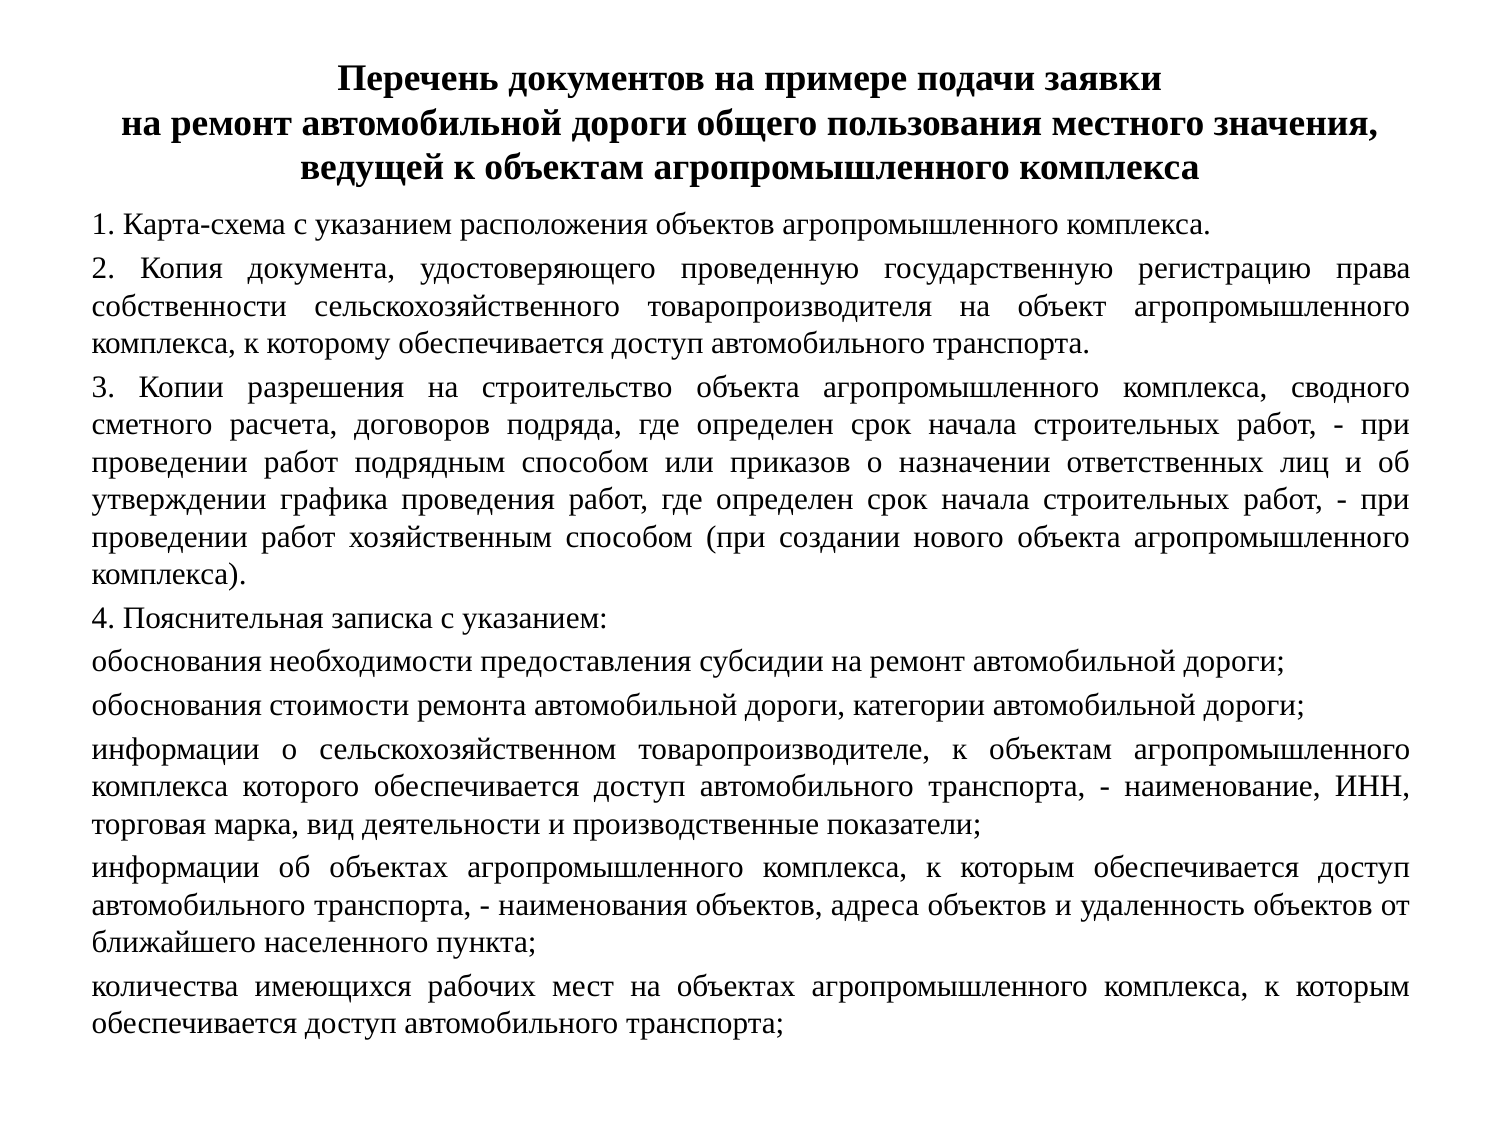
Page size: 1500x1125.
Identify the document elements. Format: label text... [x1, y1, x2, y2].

list 1. Карта-схема с указанием расположения объектов агропромышленного комплекса. 2. Копия документа, удостоверяющего проведенную государственную регистрацию права собственности сельскохозяйственного товаропроизводителя на объект агропромышленного комплекса, к которому обеспечивается доступ автомобильного транспорта. 3. Копии разрешения на строительство объекта агропромышленного комплекса, сводного сметного расчета, договоров подряда, где определен срок начала строительных работ, - при проведении работ подрядным способом или приказов о назначении ответственных лиц и об утверждении графика проведения работ, где определен срок начала строительных работ, - при проведении работ хозяйственным способом (при создании нового объекта агропромышленного комплекса). 4. Пояснительная записка с указанием: обоснования необходимости предоставления субсидии на ремонт автомобильной дороги; обоснования стоимости ремонта автомобильной дороги, категории автомобильной дороги; информации о сельскохозяйственном товаропроизводителе, к объектам агропромышленного комплекса которого обеспечивается доступ автомобильного транспорта, - наименование, ИНН, торговая марка, вид деятельности и производственные показатели; информации об объектах агропромышленного комплекса, к которым обеспечивается доступ автомобильного транспорта, - наименования объектов, адреса объектов и удаленность объектов от ближайшего населенного пункта; количества имеющихся рабочих мест на объектах агропромышленного комплекса, к которым обеспечивается доступ автомобильного транспорта; [76, 196, 1427, 1024]
title Перечень документов на примере подачи заявки на ремонт автомобильной дороги общего пользования местного значения, ведущей к объектам агропромышленного комплекса [75, 45, 1425, 197]
